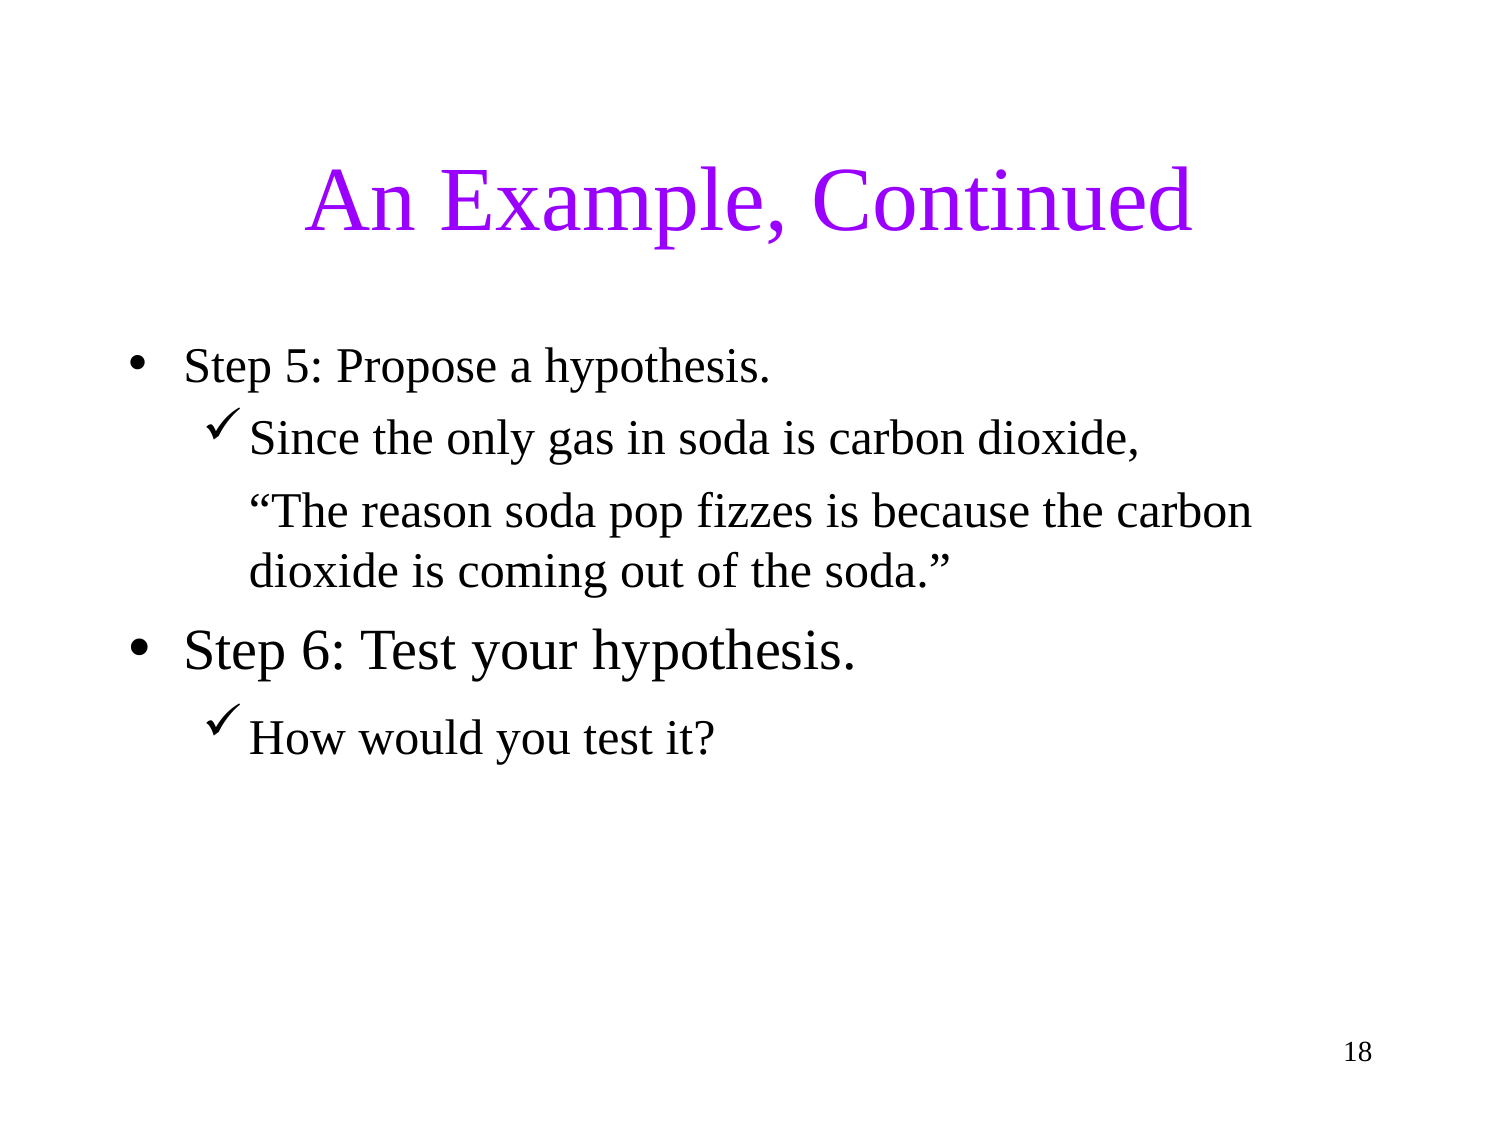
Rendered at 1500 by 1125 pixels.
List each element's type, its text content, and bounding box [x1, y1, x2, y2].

text_box Step 5: Propose a hypothesis. Since the only gas in soda is carbon dioxide, “The reason soda pop fizzes is because the carbon dioxide is coming out of the soda.” Step 6: Test your hypothesis. How would you test it? [112, 324, 1388, 1000]
text_box An Example, Continued [112, 99, 1388, 288]
text_box <number> [1074, 1024, 1388, 1100]
